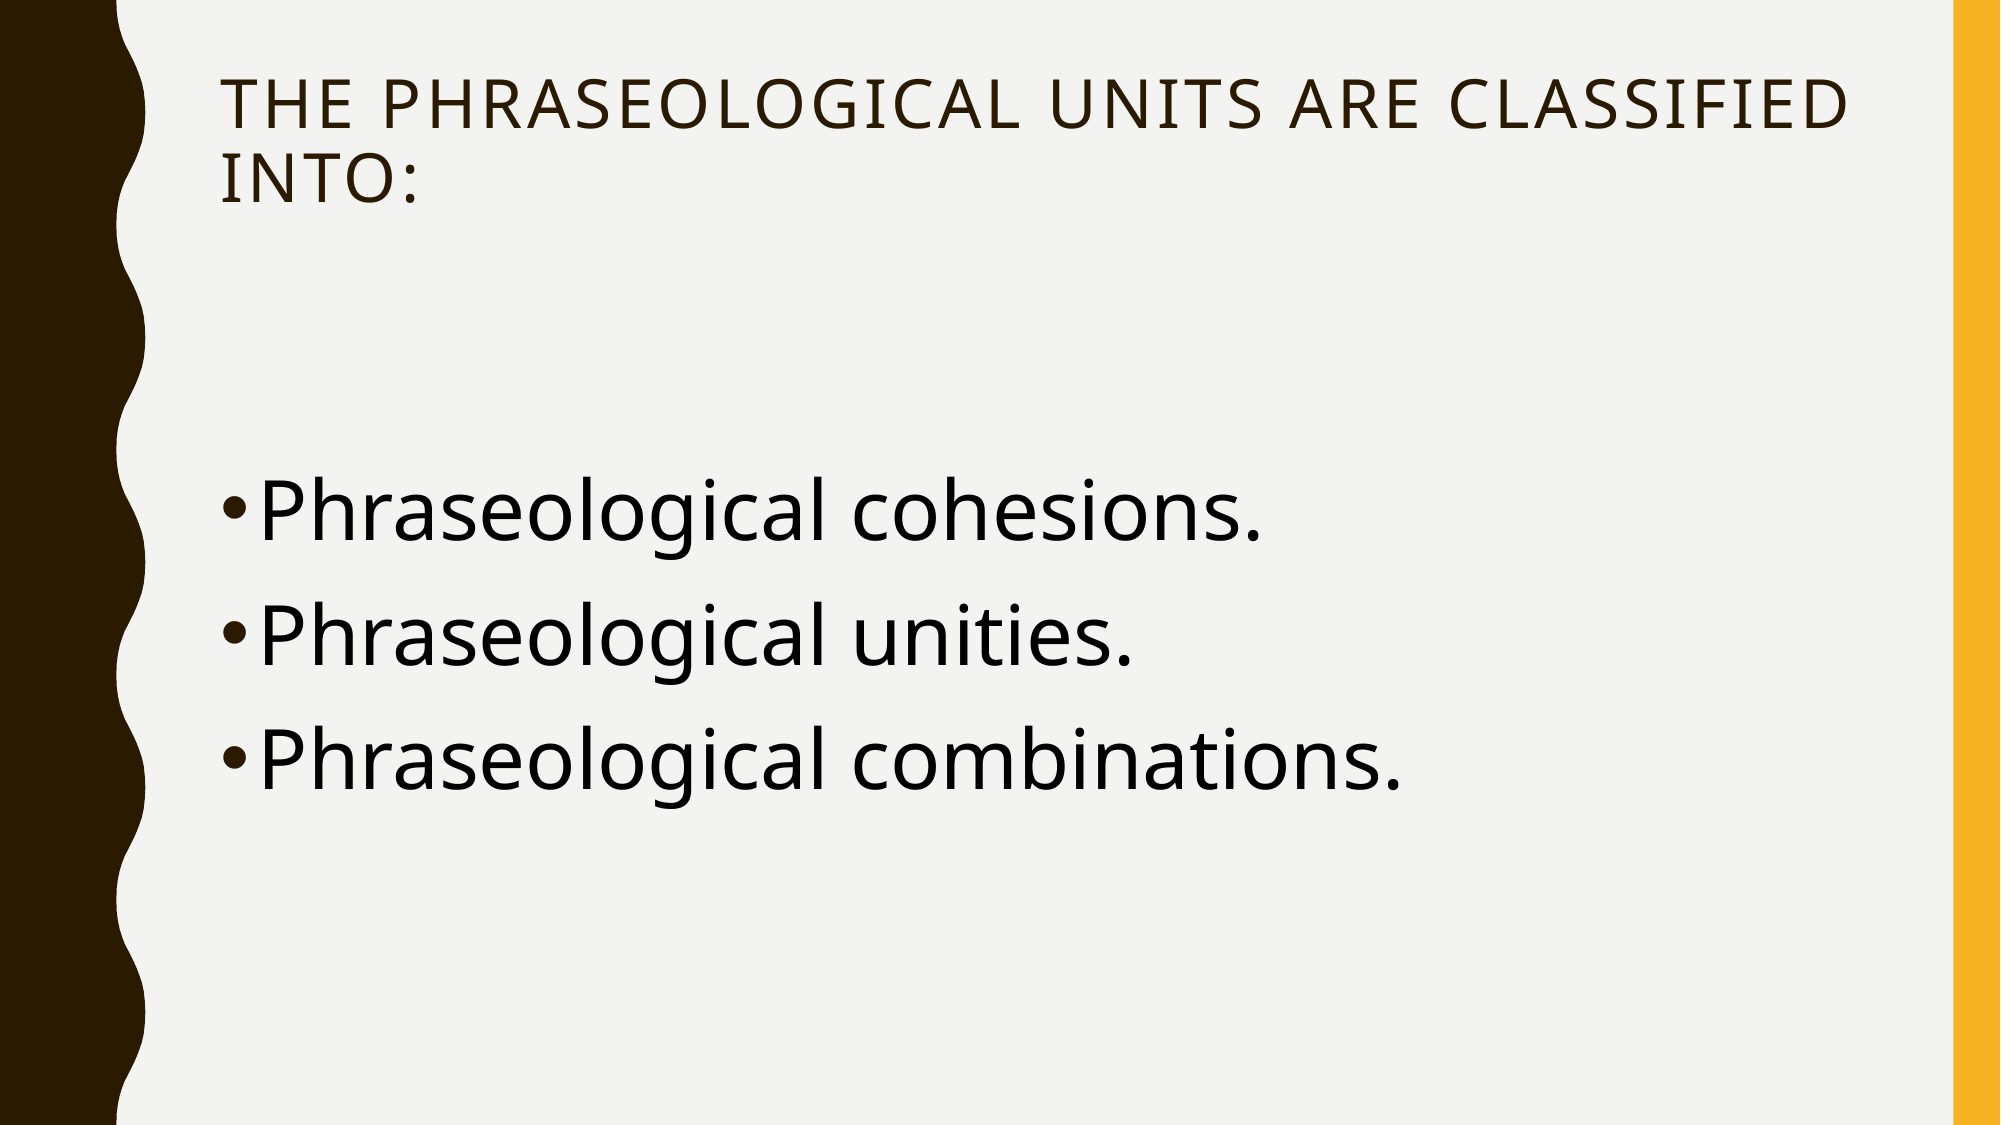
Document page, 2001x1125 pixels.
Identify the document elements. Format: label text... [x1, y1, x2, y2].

title The Phraseological units are classified into: [205, 62, 1875, 308]
list Phraseological cohesions. Phraseological unities. Phraseological combinations. [205, 375, 1875, 965]
